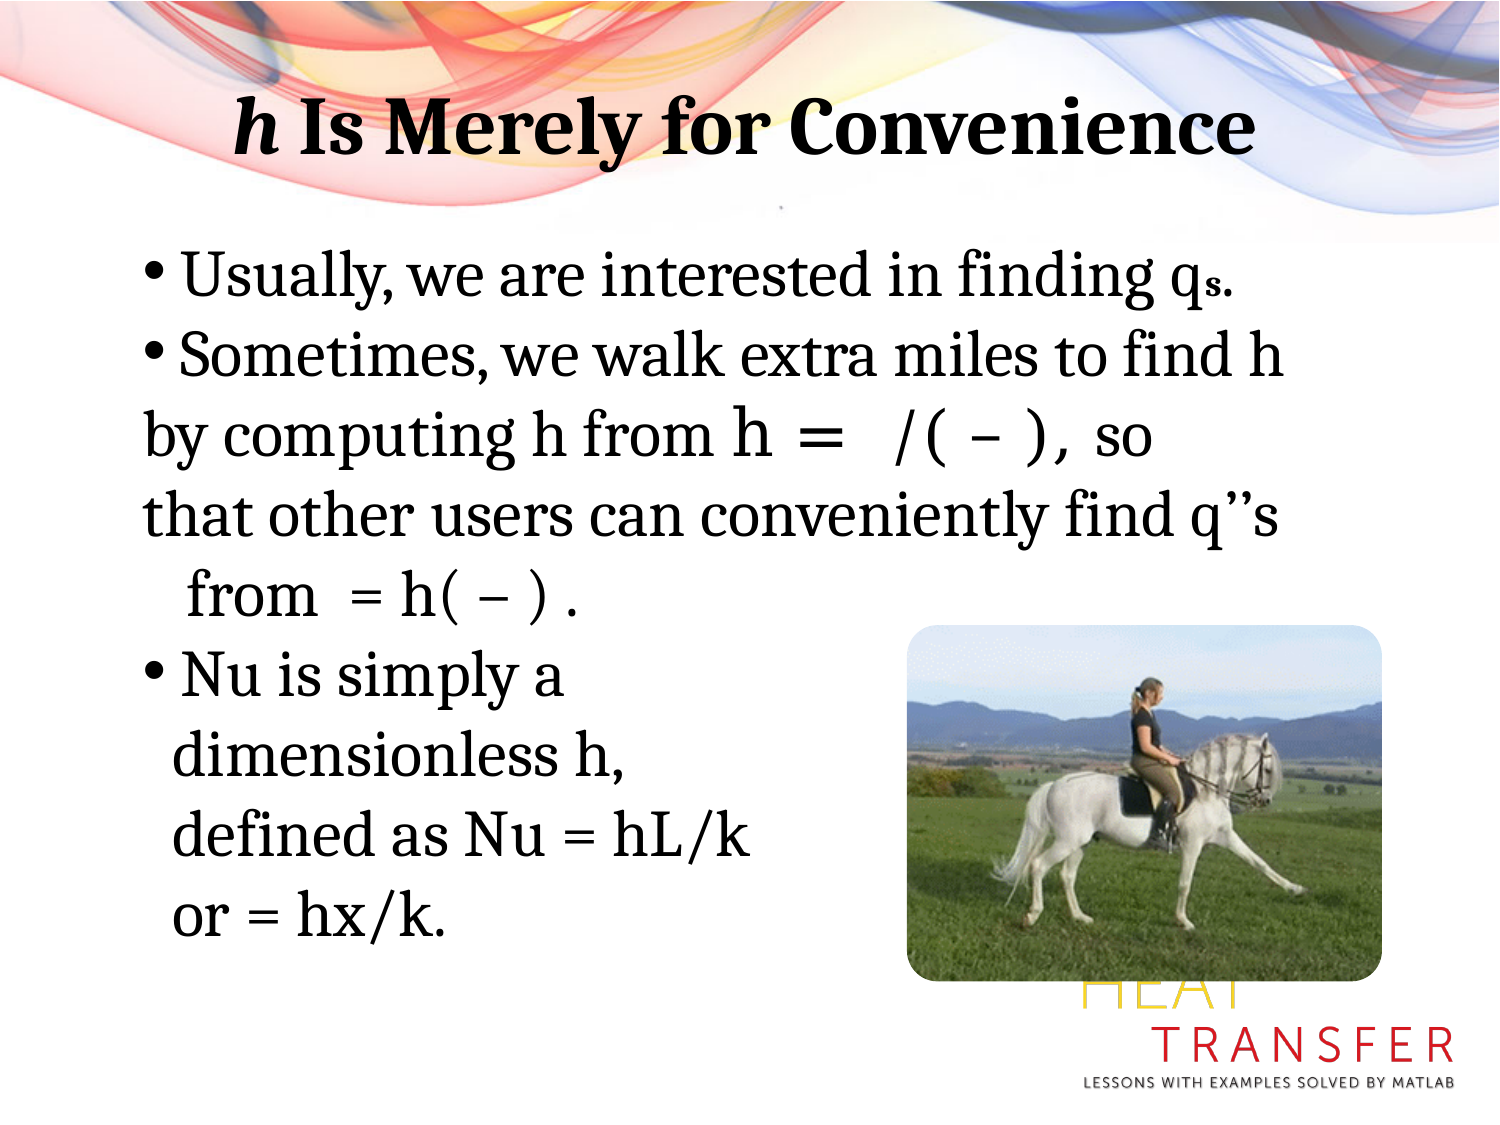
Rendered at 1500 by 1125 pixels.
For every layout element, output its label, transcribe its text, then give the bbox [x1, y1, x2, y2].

picture [906, 624, 1464, 1093]
text_box h Is Merely for Convenience [127, 63, 1382, 179]
picture [0, 1, 1499, 243]
